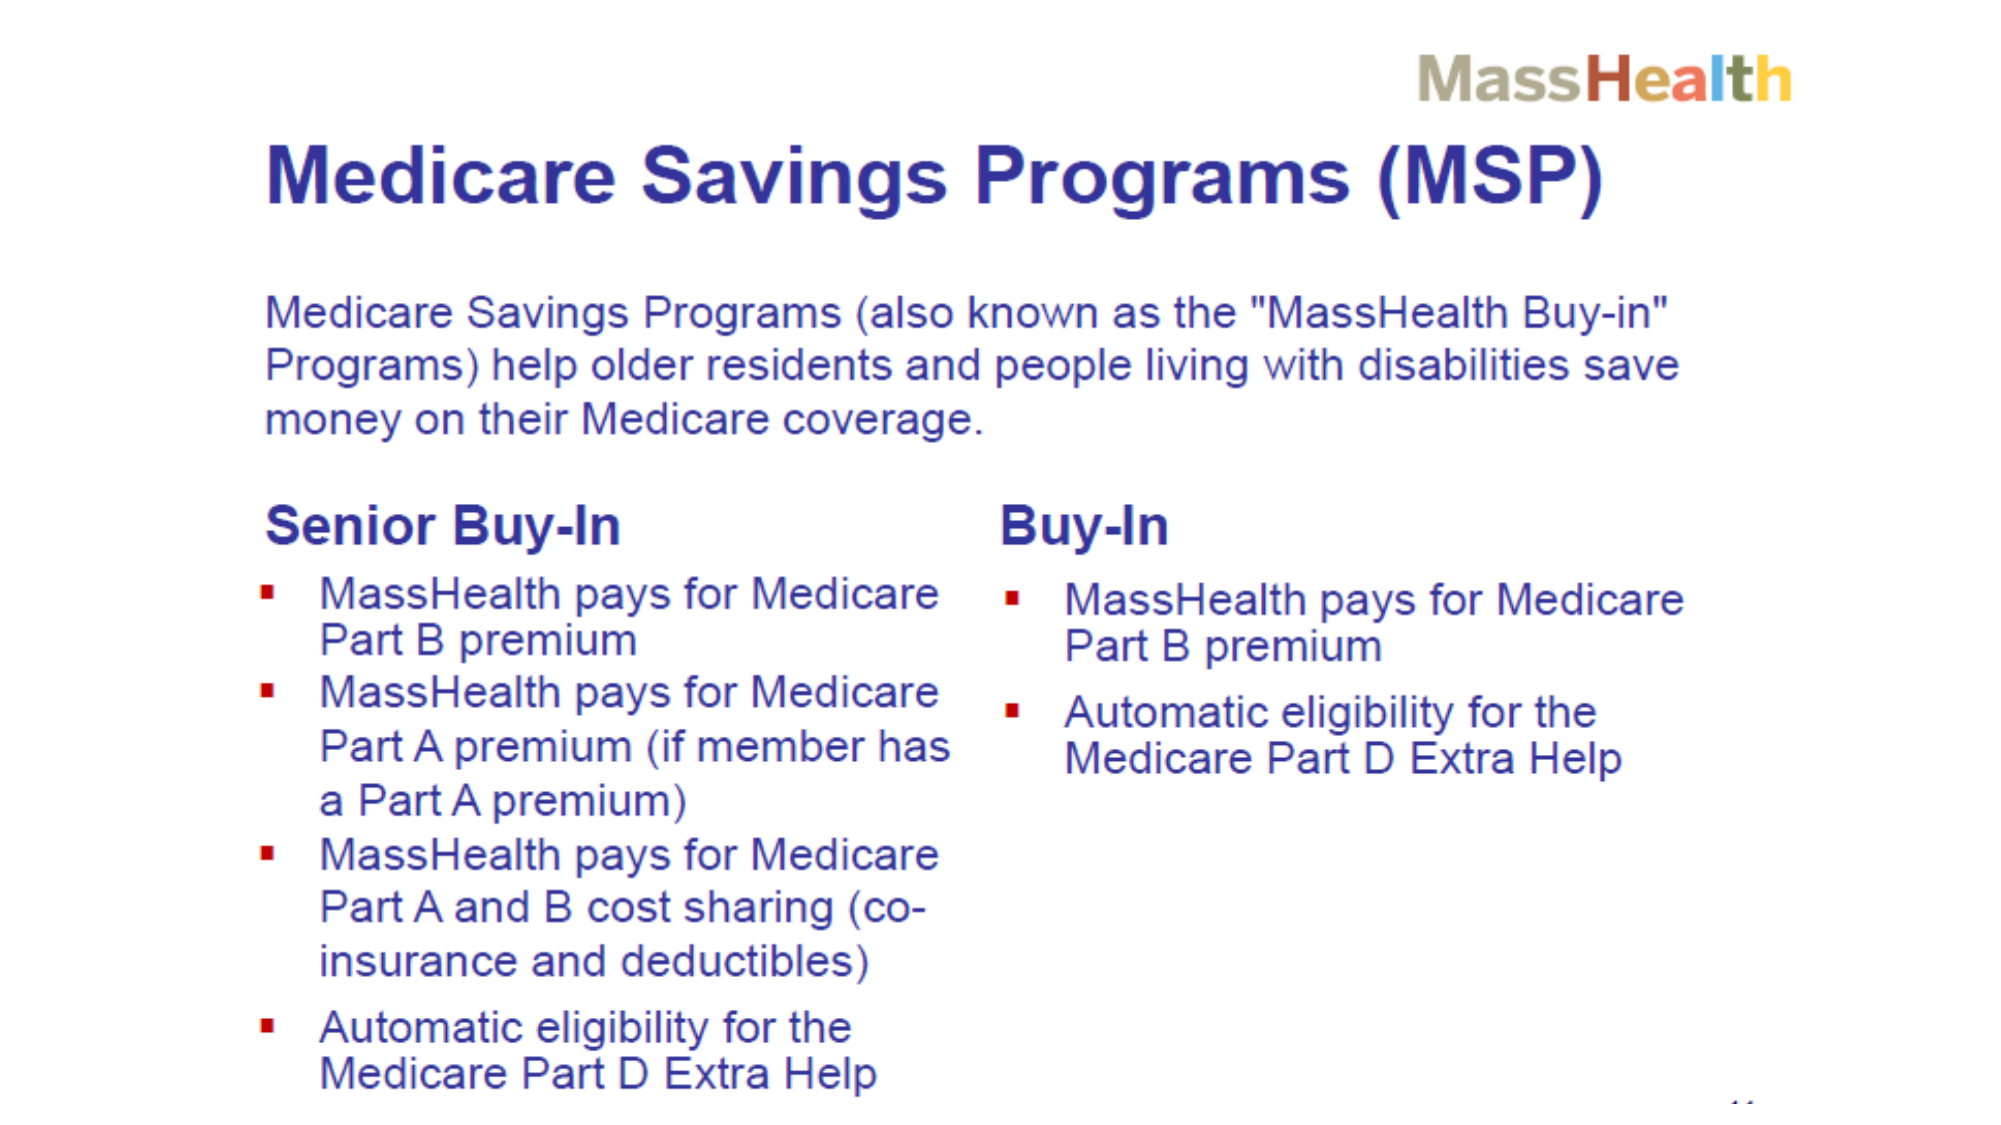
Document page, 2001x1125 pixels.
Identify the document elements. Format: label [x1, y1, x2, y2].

picture [190, 0, 1810, 1104]
